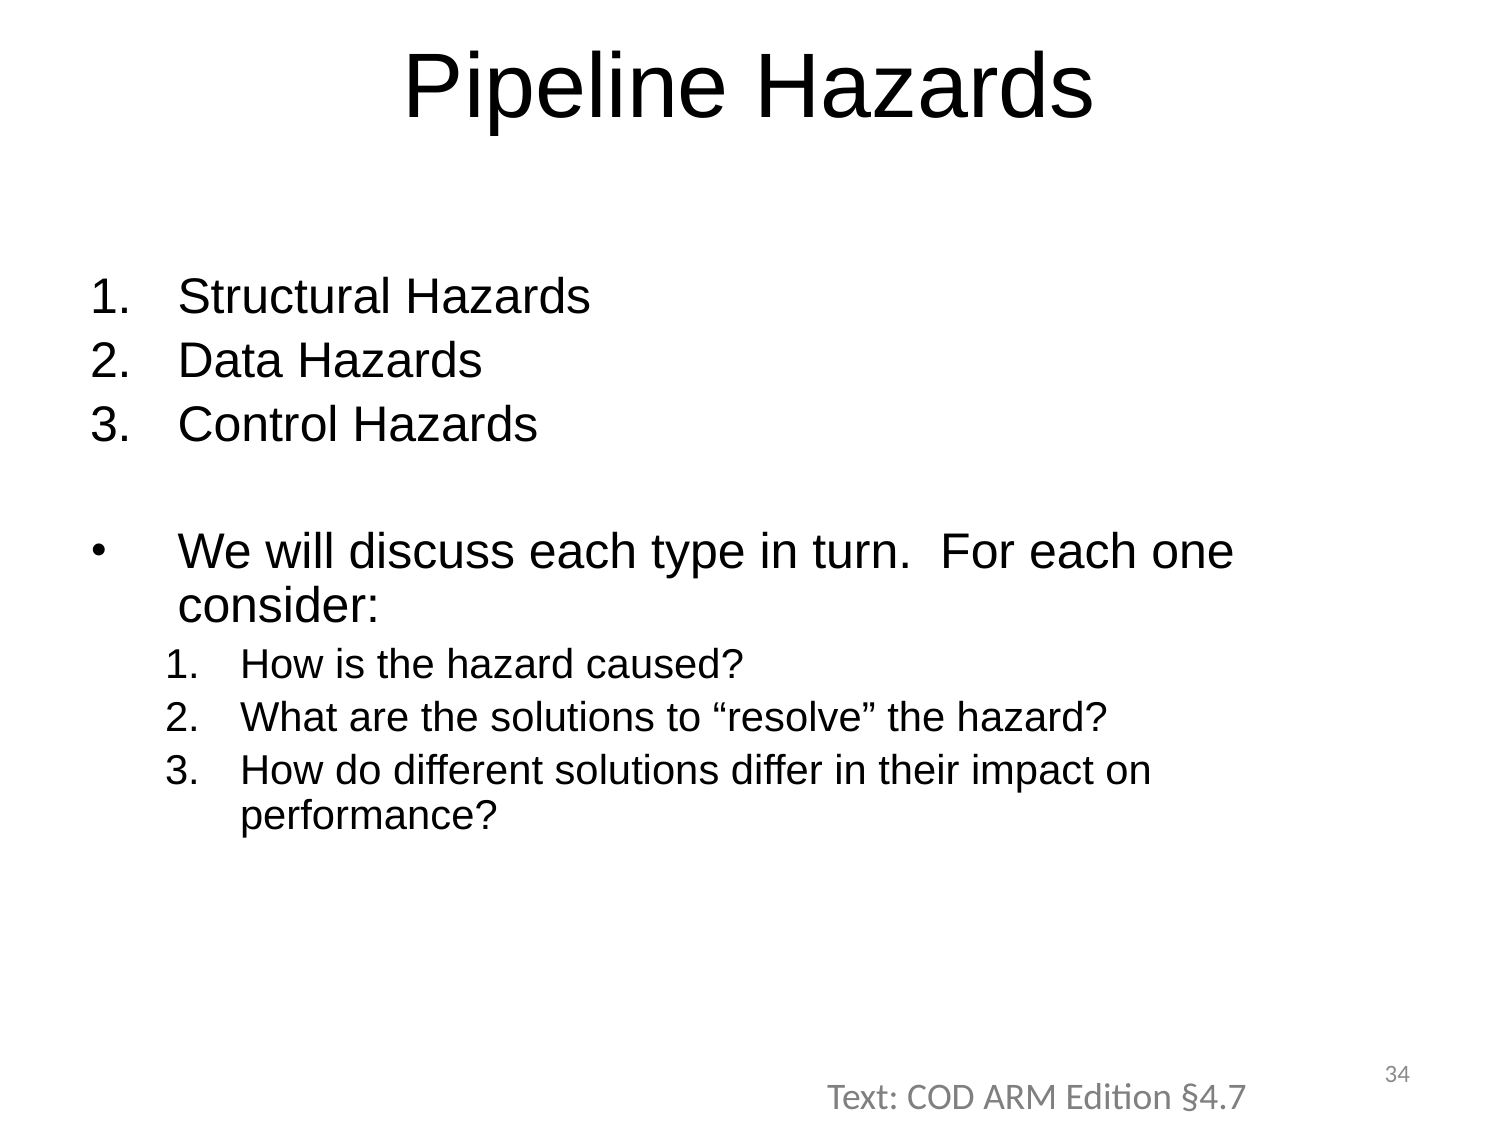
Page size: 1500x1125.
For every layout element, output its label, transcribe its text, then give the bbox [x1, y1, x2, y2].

slide_number 34 [1074, 1042, 1425, 1103]
title Pipeline Hazards [112, 0, 1388, 163]
list Structural Hazards Data Hazards Control Hazards We will discuss each type in turn. For each one consider: How is the hazard caused? What are the solutions to “resolve” the hazard? How do different solutions differ in their impact on performance? [75, 262, 1425, 1005]
text_box Text: COD ARM Edition §4.7 [812, 1064, 1350, 1125]
